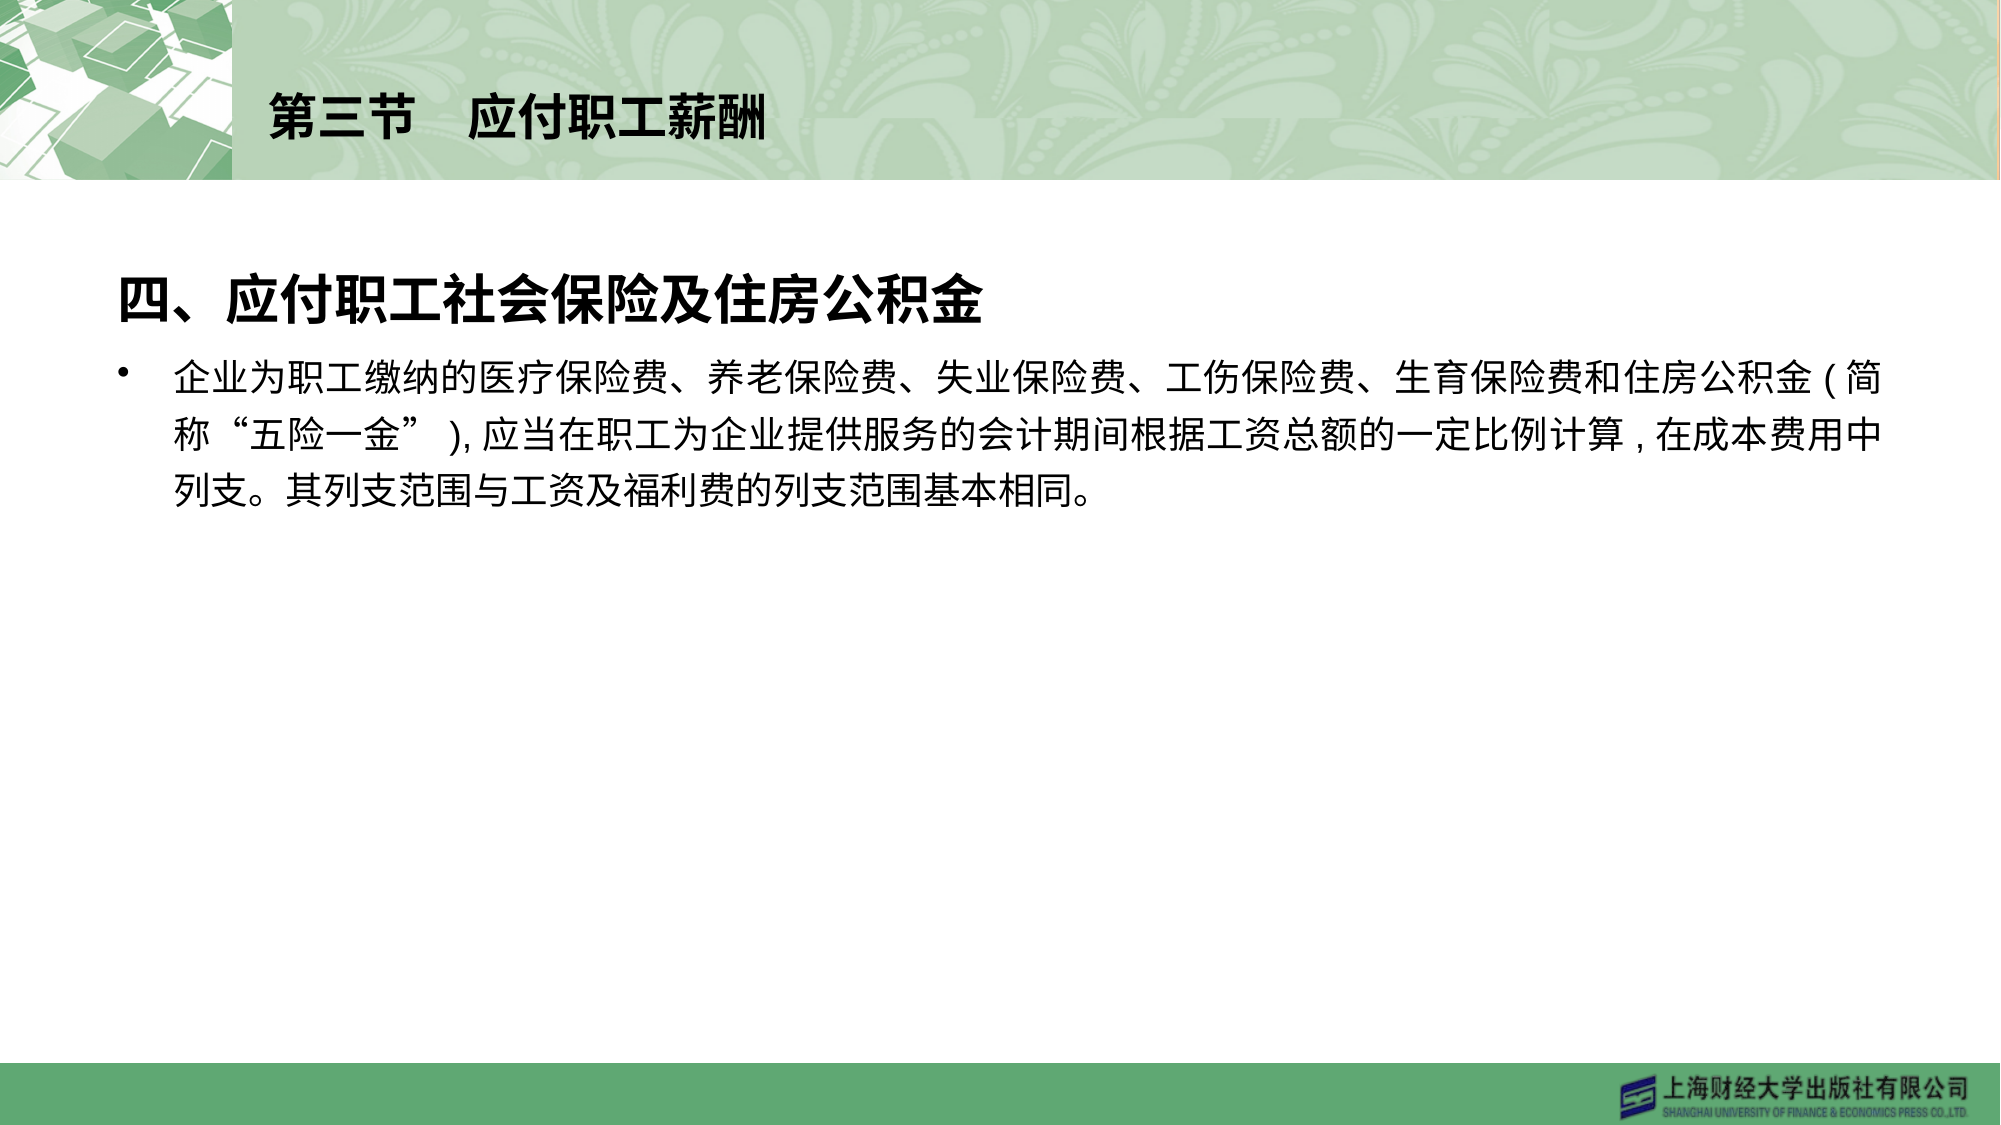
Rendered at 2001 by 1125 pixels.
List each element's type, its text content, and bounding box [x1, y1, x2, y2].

list 四、应付职工社会保险及住房公积金 企业为职工缴纳的医疗保险费、养老保险费、失业保险费、工伤保险费、生育保险费和住房公积金(简称“五险一金”),应当在职工为企业提供服务的会计期间根据工资总额的一定比例计算,在成本费用中列支。其列支范围与工资及福利费的列支范围基本相同。 [102, 241, 1898, 1065]
title 第三节 应付职工薪酬 [252, 64, 1609, 168]
picture [0, 0, 2001, 1125]
